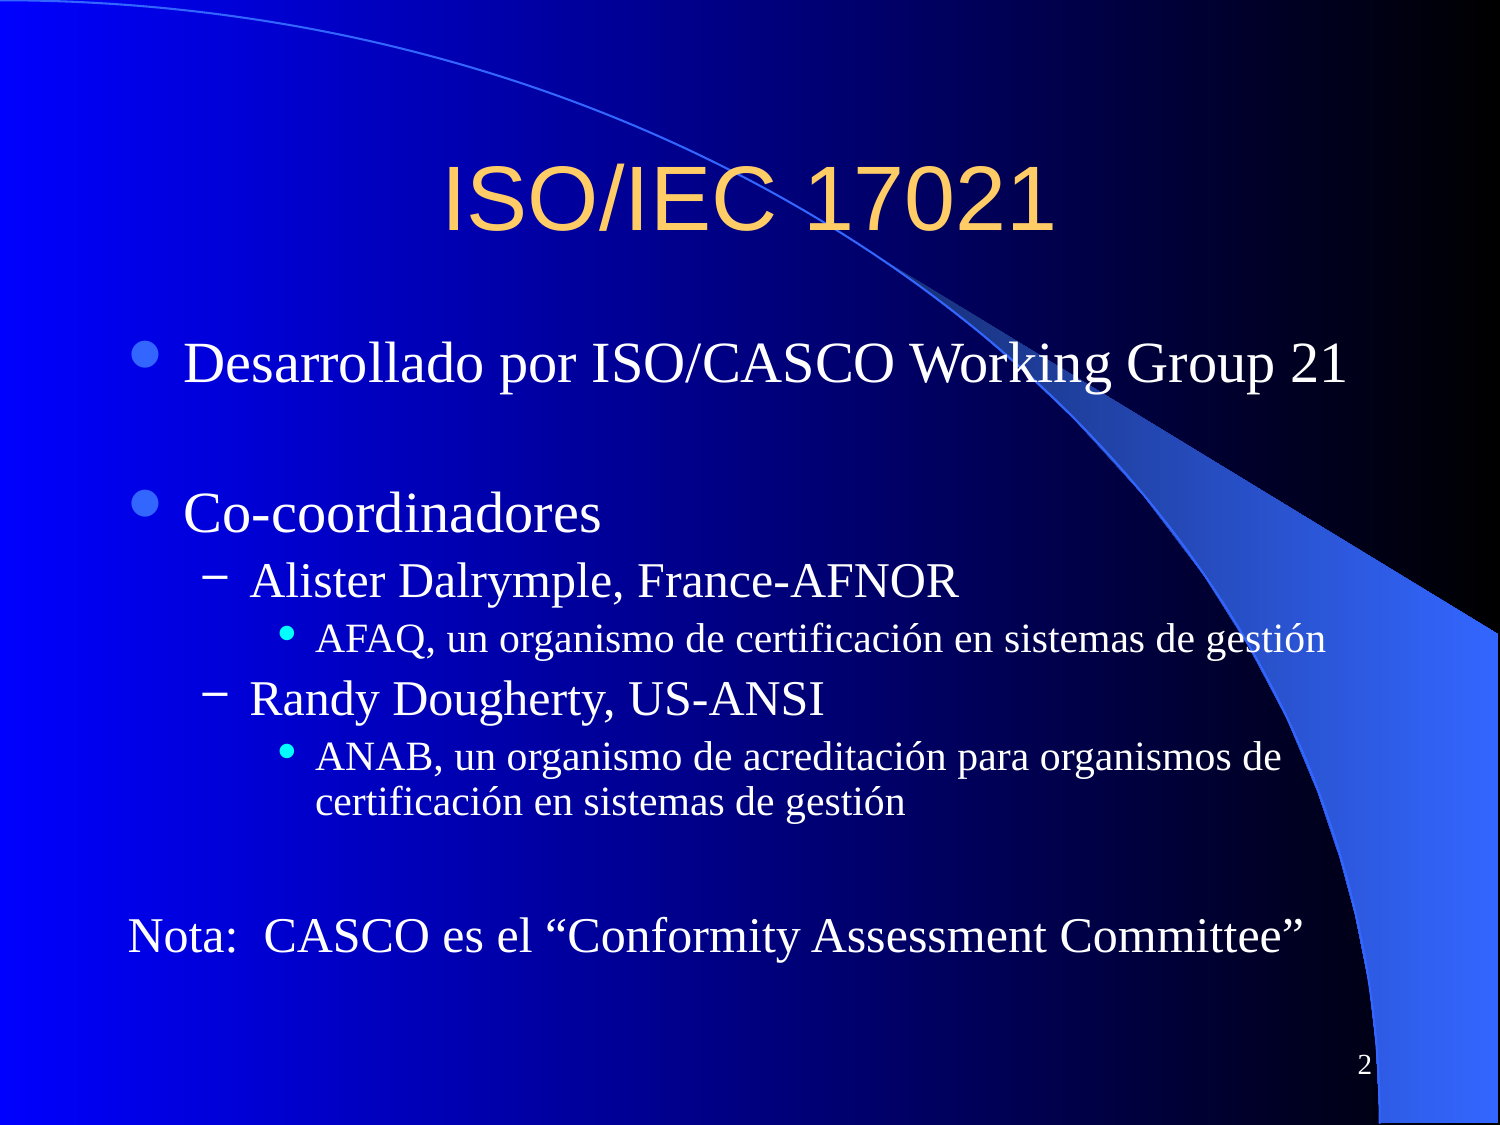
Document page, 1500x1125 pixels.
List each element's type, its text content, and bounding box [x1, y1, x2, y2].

title ISO/IEC 17021 [112, 99, 1388, 288]
slide_number 2 [1074, 1024, 1388, 1101]
list Desarrollado por ISO/CASCO Working Group 21 Co-coordinadores Alister Dalrymple, France-AFNOR AFAQ, un organismo de certificación en sistemas de gestión Randy Dougherty, US-ANSI ANAB, un organismo de acreditación para organismos de certificación en sistemas de gestión Nota: CASCO es el “Conformity Assessment Committee” [112, 324, 1388, 1001]
